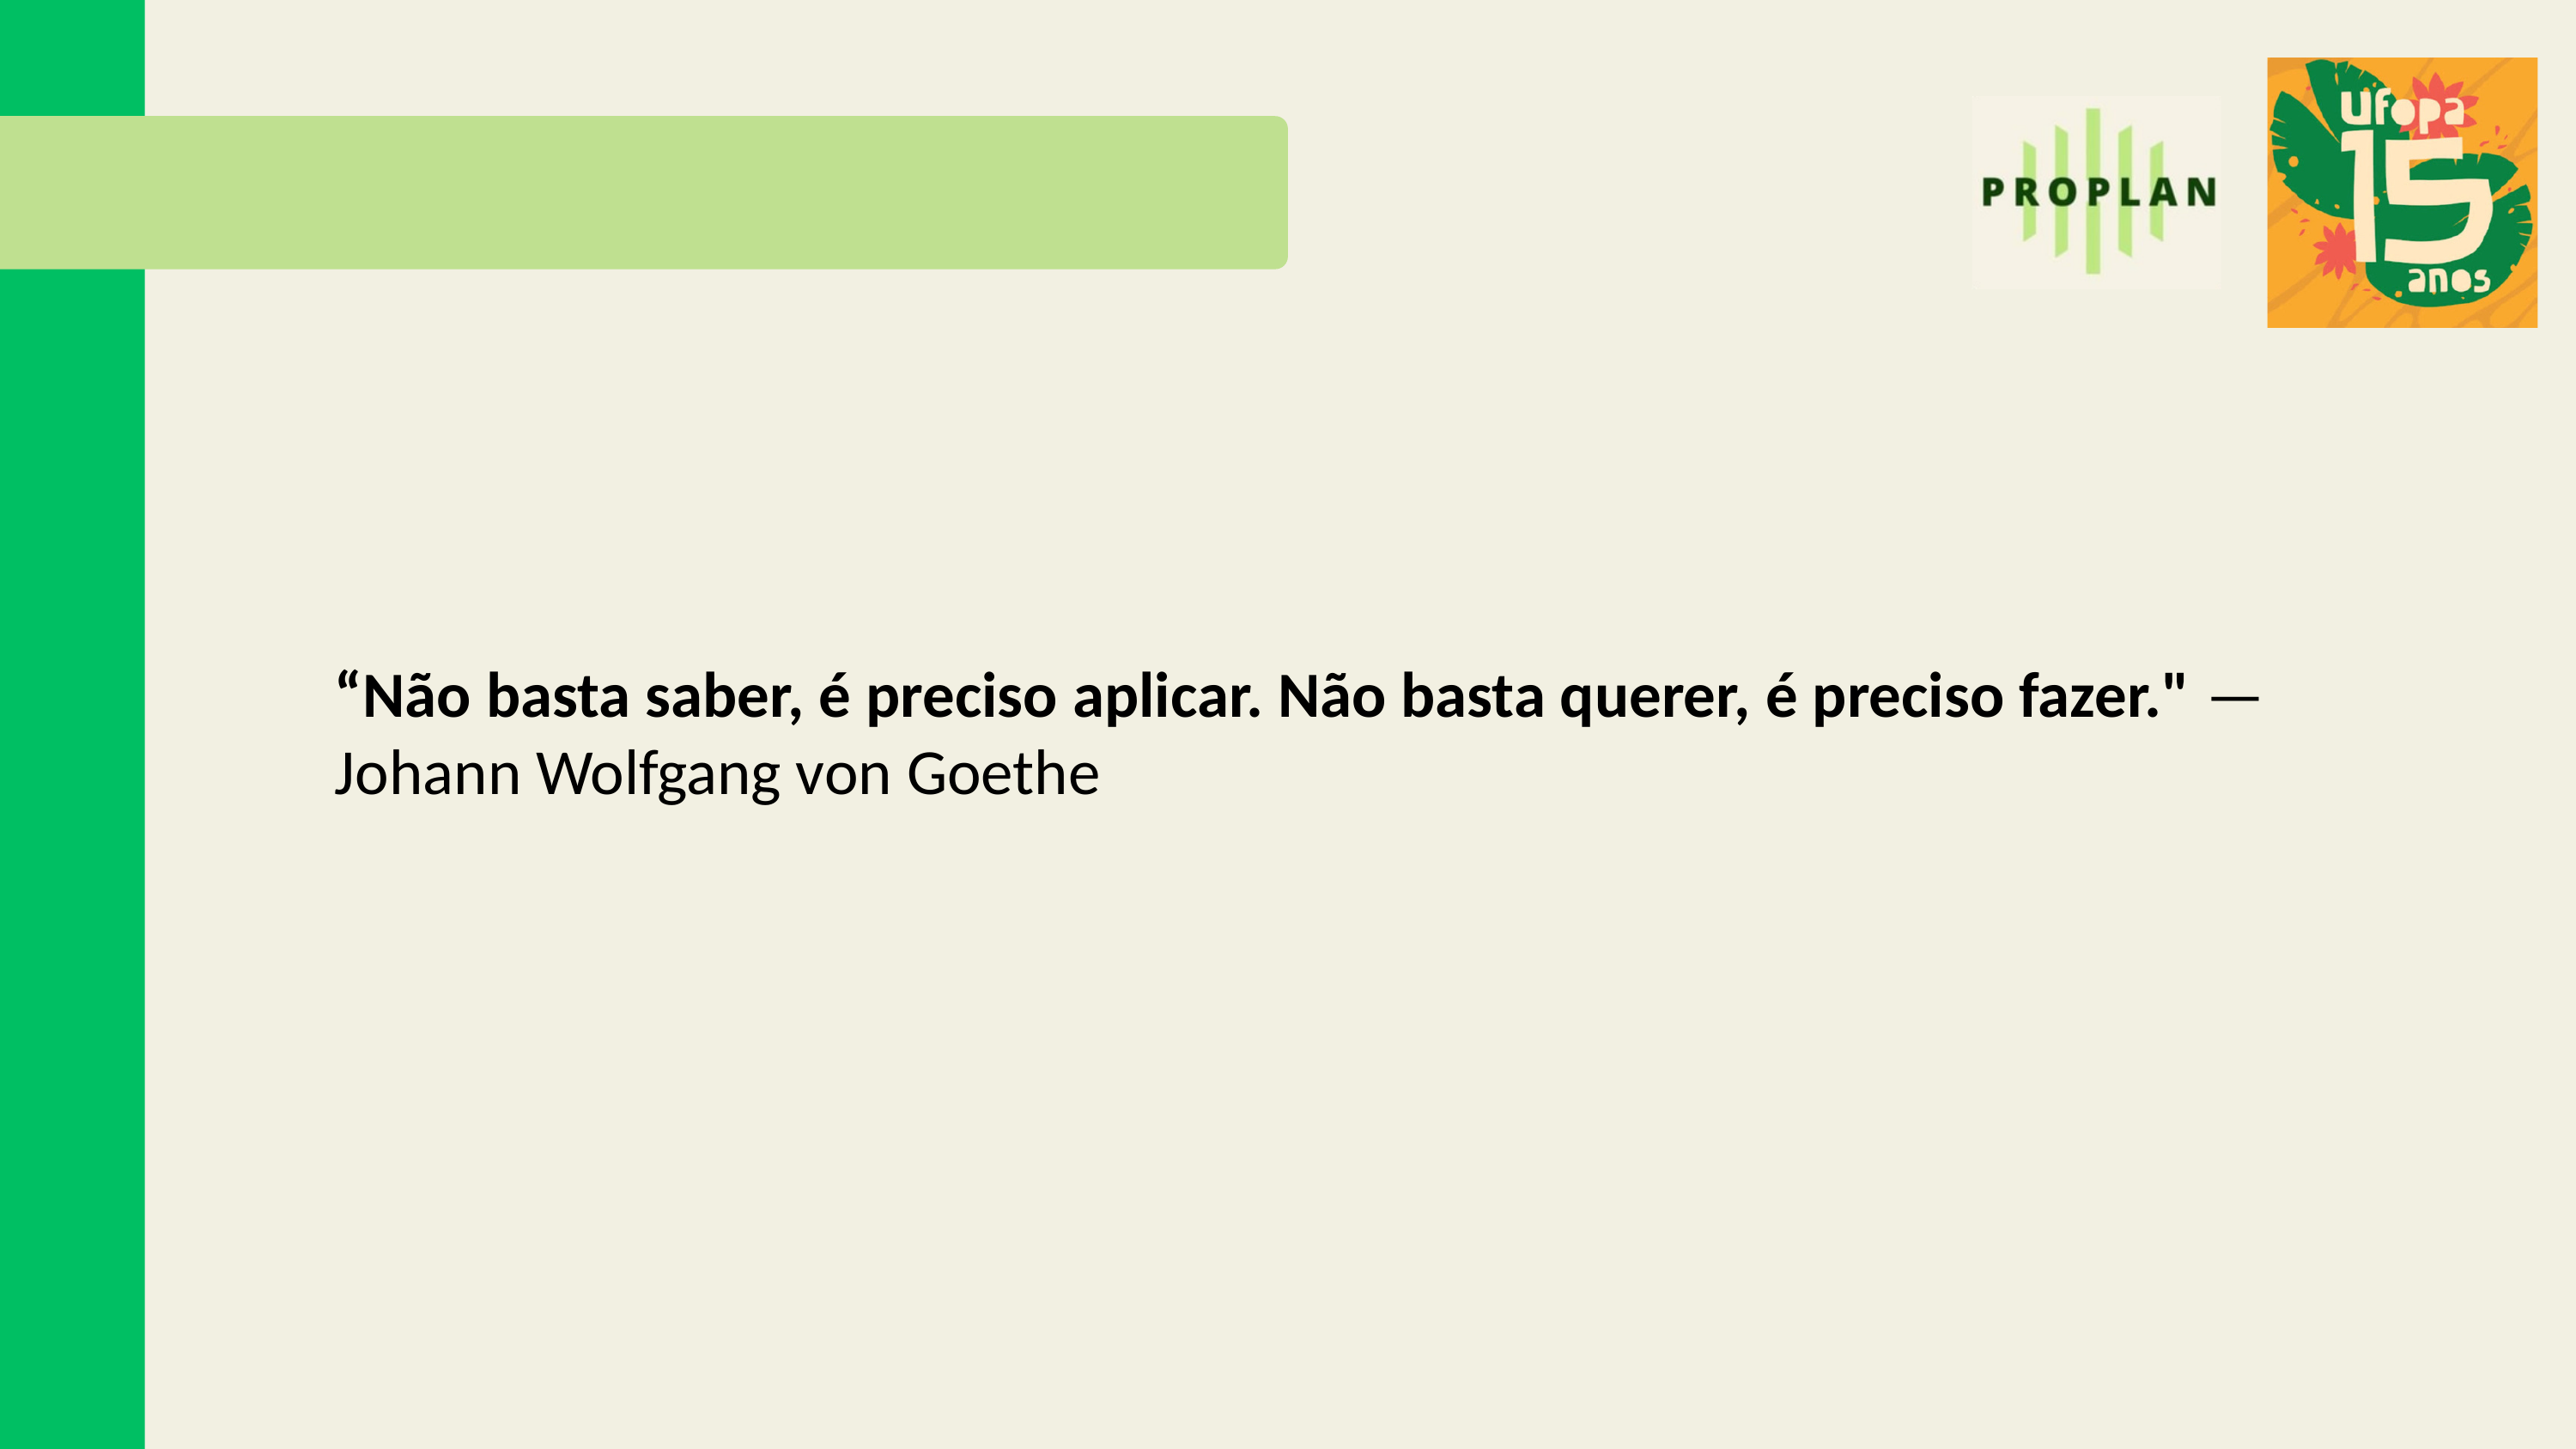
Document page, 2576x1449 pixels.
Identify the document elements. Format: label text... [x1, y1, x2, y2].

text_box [0, 0, 145, 115]
text_box “Não basta saber, é preciso aplicar. Não basta querer, é preciso fazer." — Johann Wolfgang von Goethe [321, 646, 2318, 815]
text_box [0, 279, 145, 1449]
text_box [2267, 58, 2538, 328]
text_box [0, 115, 1289, 270]
text_box [1971, 96, 2221, 289]
